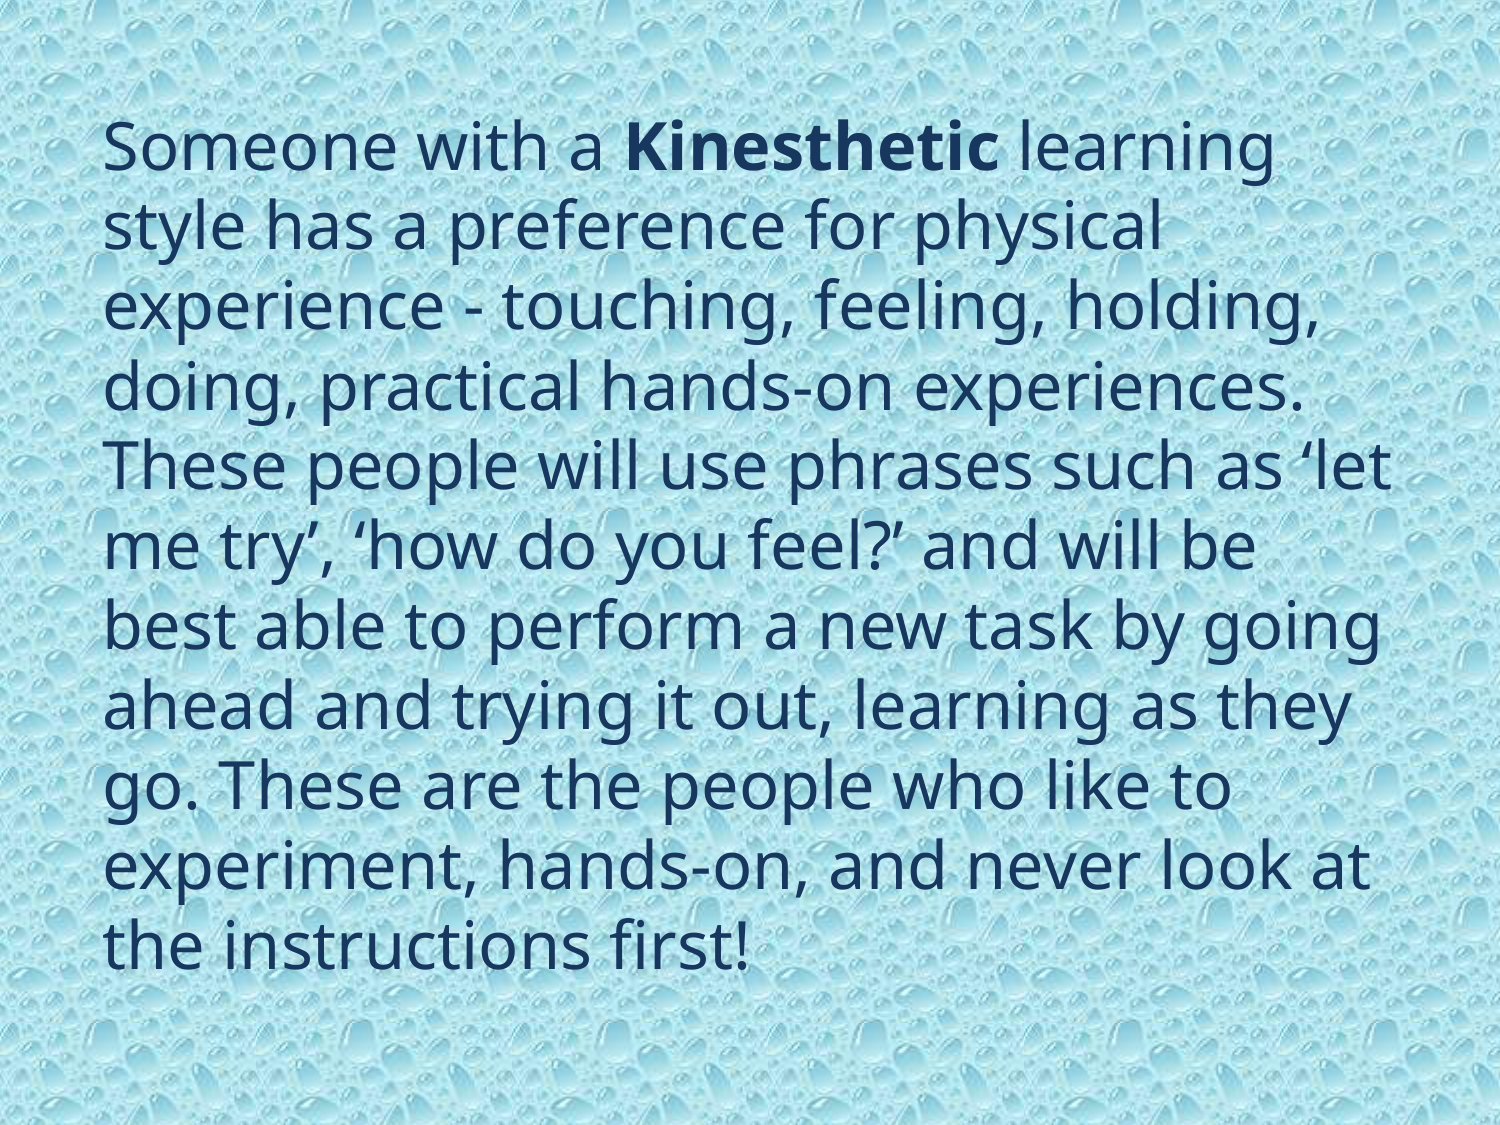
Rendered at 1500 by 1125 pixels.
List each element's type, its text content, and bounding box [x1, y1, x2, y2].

text_box Someone with a Kinesthetic learning style has a preference for physical experience - touching, feeling, holding, doing, practical hands-on experiences. These people will use phrases such as ‘let me try’, ‘how do you feel?’ and will be best able to perform a new task by going ahead and trying it out, learning as they go. These are the people who like to experiment, hands-on, and never look at the instructions first! [87, 23, 1425, 1028]
picture [0, 0, 1500, 1125]
